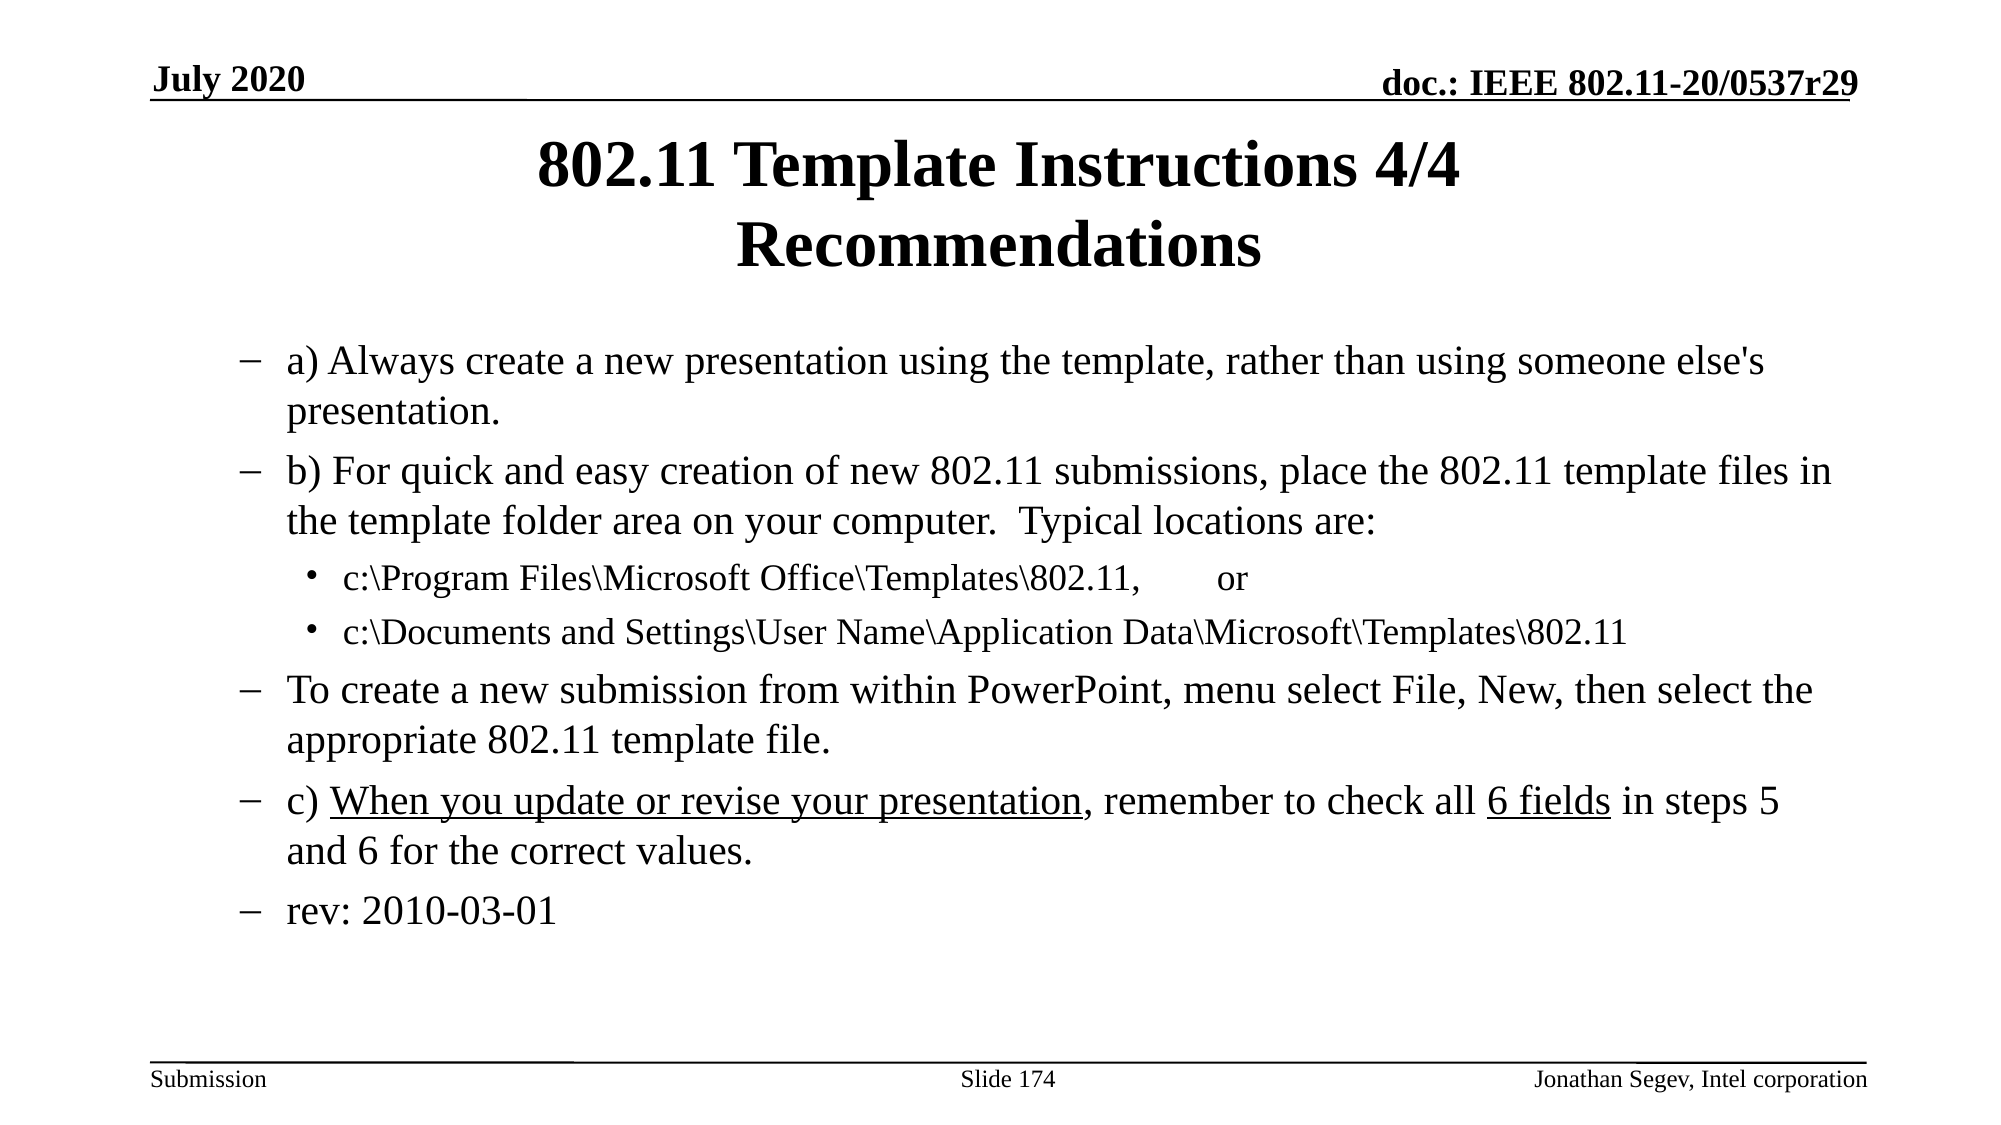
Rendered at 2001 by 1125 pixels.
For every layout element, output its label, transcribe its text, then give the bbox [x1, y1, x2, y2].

footer Jonathan Segev, Intel corporation [1171, 1061, 1869, 1093]
title 802.11 Template Instructions 4/4 Recommendations [149, 112, 1850, 288]
list a) Always create a new presentation using the template, rather than using someone else's presentation. b) For quick and easy creation of new 802.11 submissions, place the 802.11 template files in the template folder area on your computer. Typical locations are: c:\Program Files\Microsoft Office\Templates\802.11, or c:\Documents and Settings\User Name\Application Data\Microsoft\Templates\802.11 To create a new submission from within PowerPoint, menu select File, New, then select the appropriate 802.11 template file. c) When you update or revise your presentation, remember to check all 6 fields in steps 5 and 6 for the correct values. rev: 2010-03-01 [149, 324, 1850, 1000]
slide_number Slide 174 [950, 1061, 1067, 1123]
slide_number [152, 54, 563, 100]
